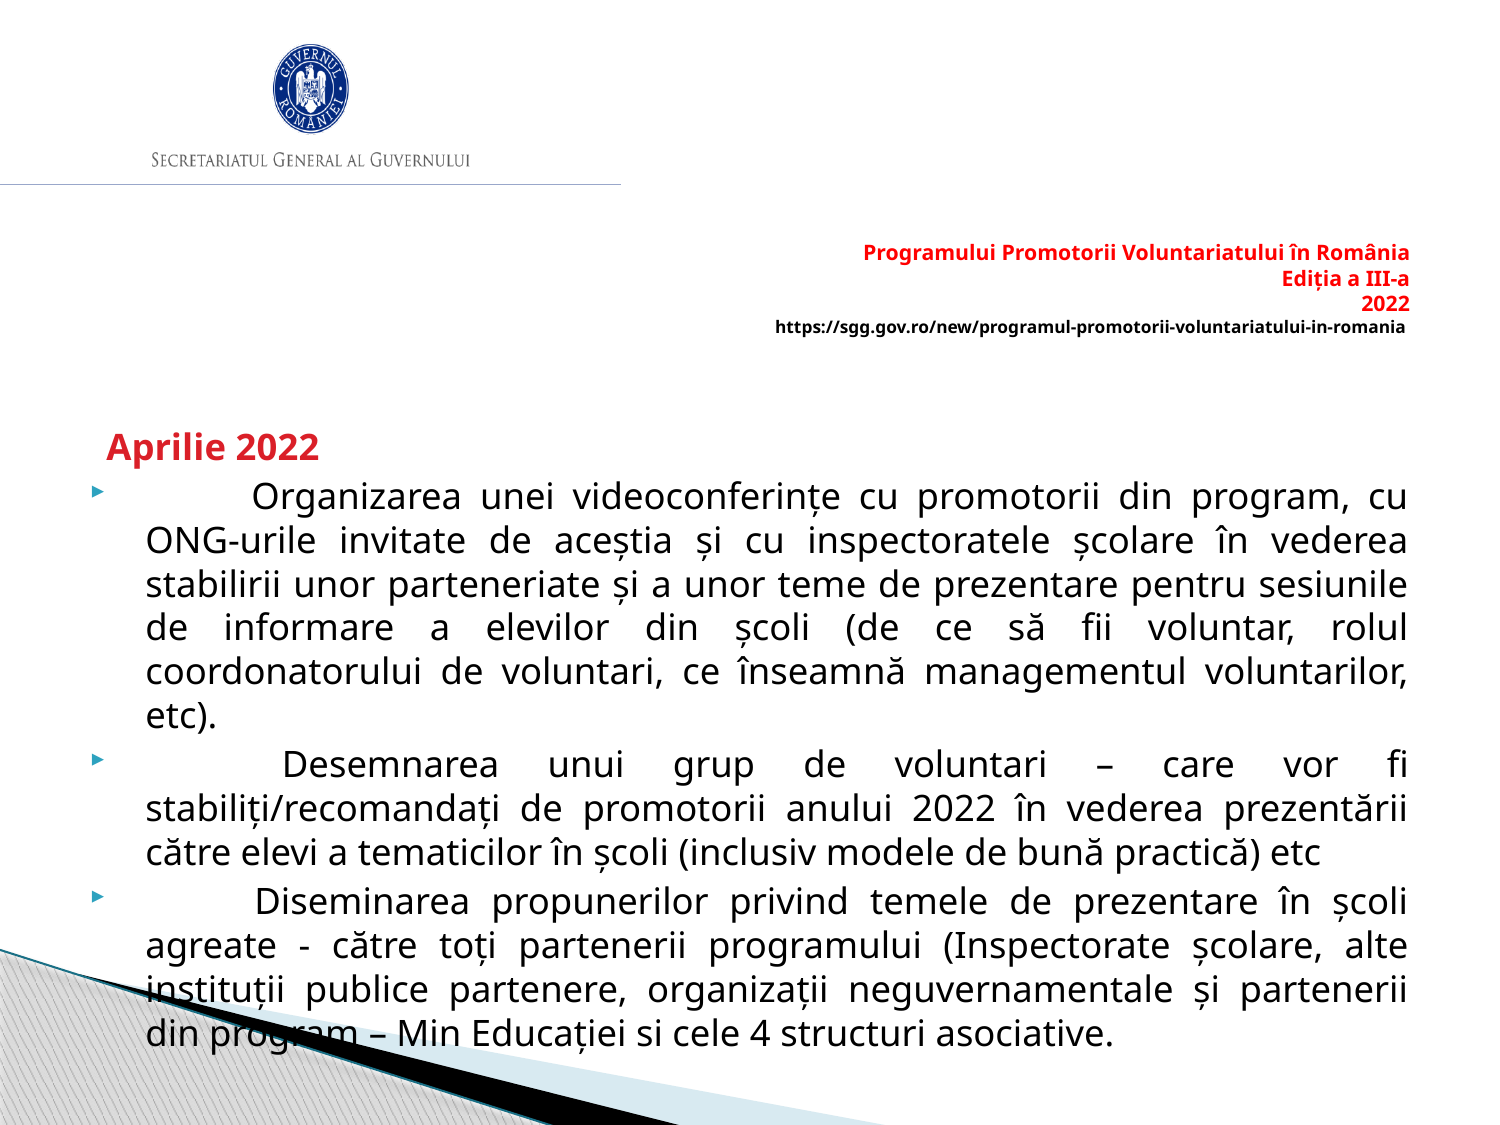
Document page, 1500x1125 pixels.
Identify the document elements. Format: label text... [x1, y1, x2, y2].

title Programului Promotorii Voluntariatului în România Ediția a III-a 2022 https://sgg.gov.ro/new/programul-promotorii-voluntariatului-in-romania [100, 231, 1425, 374]
picture [0, 42, 621, 185]
list Aprilie 2022 Organizarea unei videoconferințe cu promotorii din program, cu ONG-urile invitate de aceștia și cu inspectoratele școlare în vederea stabilirii unor parteneriate și a unor teme de prezentare pentru sesiunile de informare a elevilor din școli (de ce să fii voluntar, rolul coordonatorului de voluntari, ce înseamnă managementul voluntarilor, etc). Desemnarea unui grup de voluntari – care vor fi stabiliți/recomandați de promotorii anului 2022 în vederea prezentării către elevi a tematicilor în școli (inclusiv modele de bună practică) etc Diseminarea propunerilor privind temele de prezentare în școli agreate - către toți partenerii programului (Inspectorate școlare, alte instituții publice partenere, organizații neguvernamentale și partenerii din program – Min Educației si cele 4 structuri asociative. [75, 885, 1425, 1071]
list Aprilie 2022 Organizarea unei videoconferințe cu promotorii din program, cu ONG-urile invitate de aceștia și cu inspectoratele școlare în vederea stabilirii unor parteneriate și a unor teme de prezentare pentru sesiunile de informare a elevilor din școli (de ce să fii voluntar, rolul coordonatorului de voluntari, ce înseamnă managementul voluntarilor, etc). Desemnarea unui grup de voluntari – care vor fi stabiliți/recomandați de promotorii anului 2022 în vederea prezentării către elevi a tematicilor în școli (inclusiv modele de bună practică) etc Diseminarea propunerilor privind temele de prezentare în școli agreate - către toți partenerii programului (Inspectorate școlare, alte instituții publice partenere, organizații neguvernamentale și partenerii din program – Min Educației si cele 4 structuri asociative. [75, 373, 1425, 509]
text_box [74, 509, 1425, 885]
